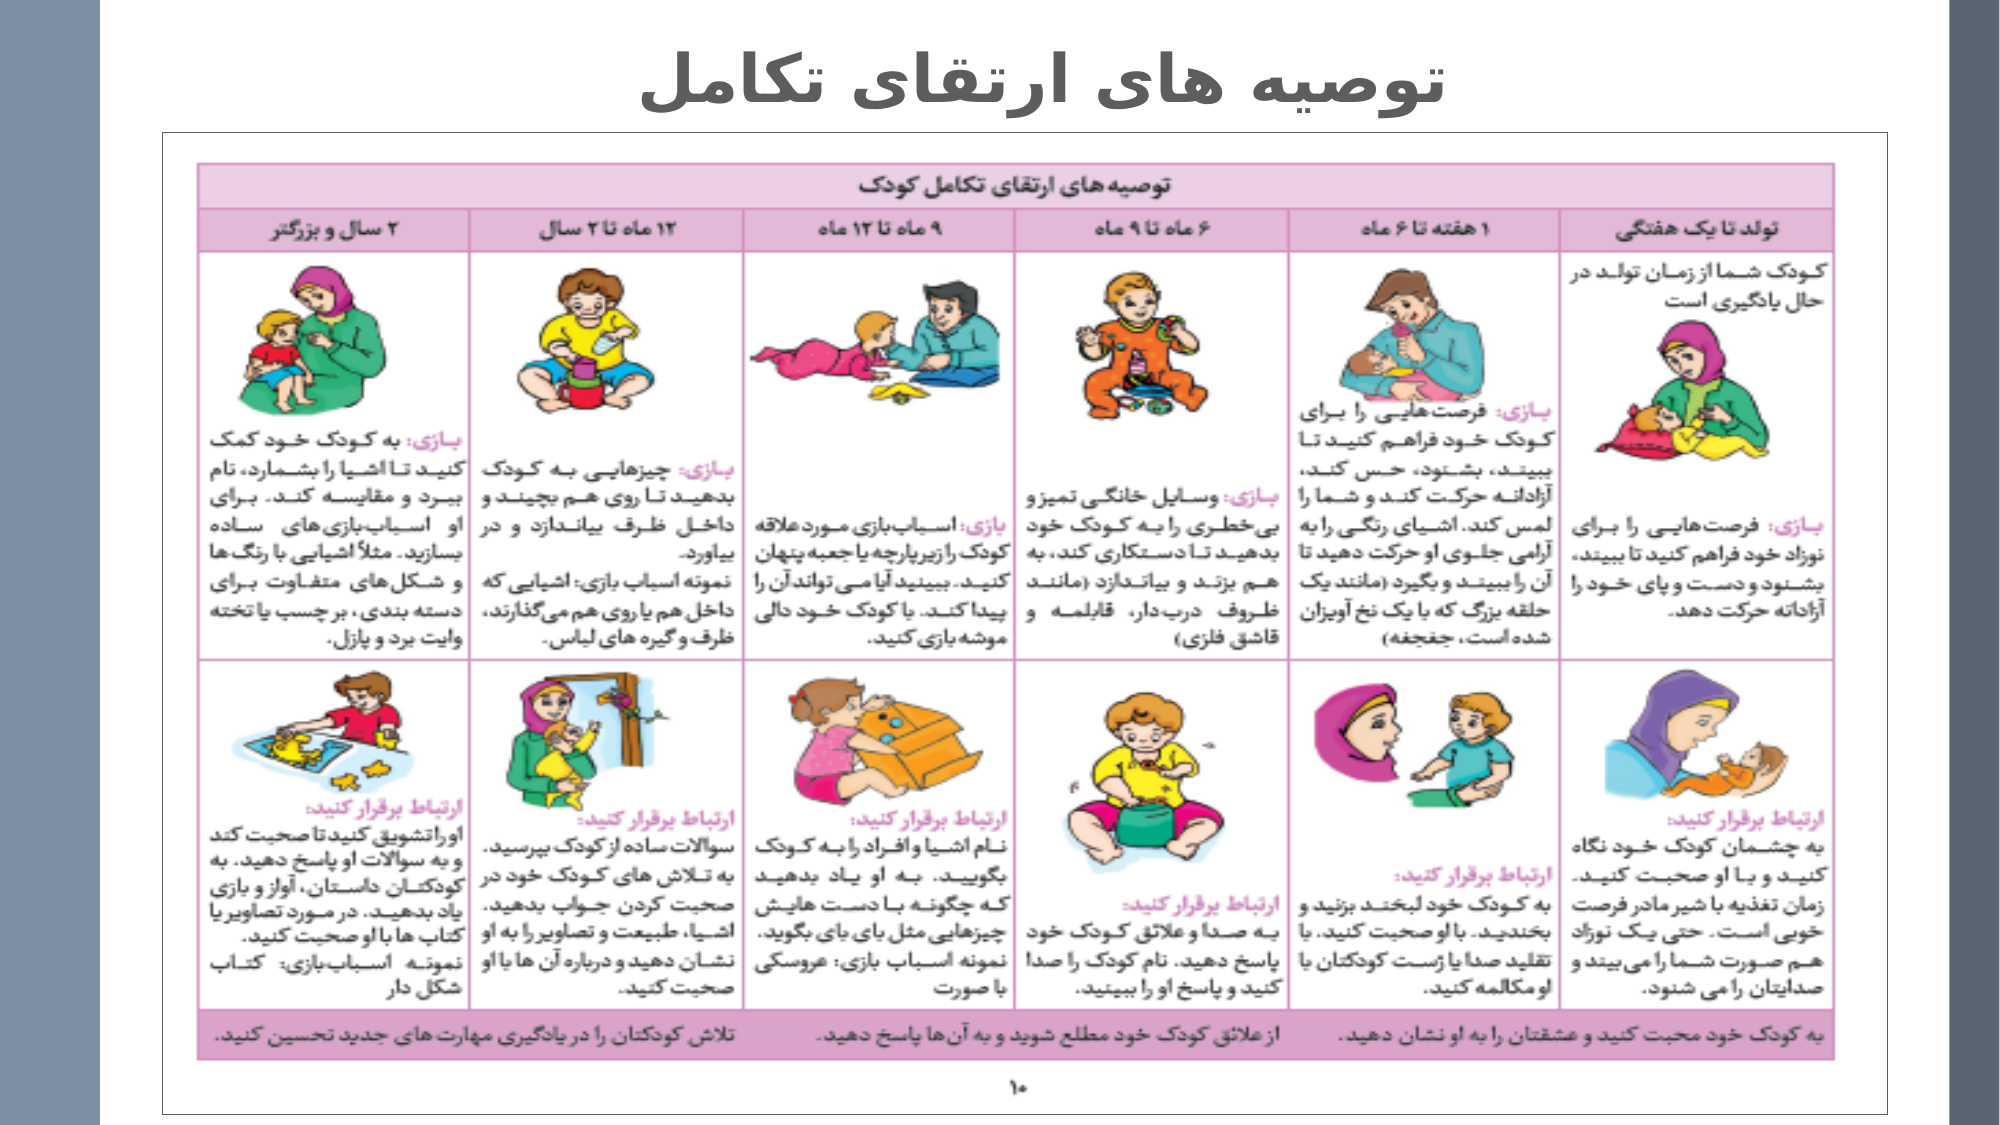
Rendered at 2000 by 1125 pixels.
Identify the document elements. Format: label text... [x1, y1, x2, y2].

picture [162, 132, 1888, 1115]
title توصیه های ارتقای تکامل [599, 24, 1487, 125]
